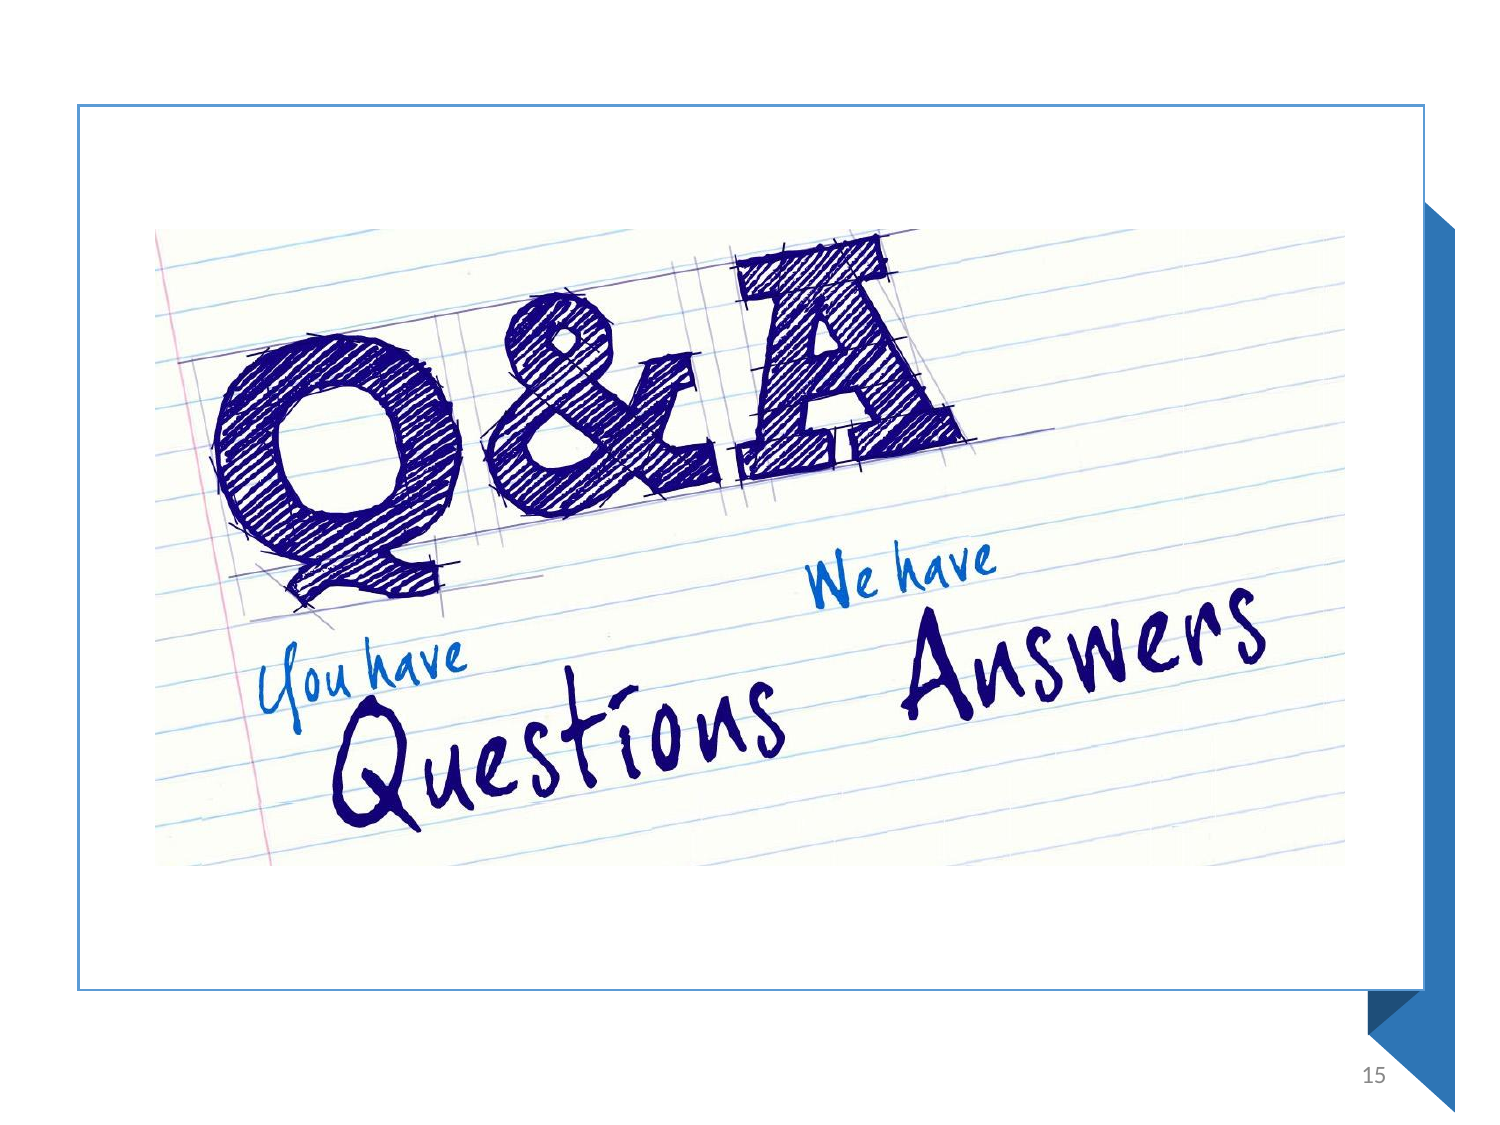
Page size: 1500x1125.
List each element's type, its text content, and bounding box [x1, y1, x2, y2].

slide_number 15 [1317, 1046, 1402, 1100]
text_box [1369, 201, 1455, 1113]
text_box [1367, 990, 1420, 1036]
picture [155, 229, 1345, 866]
text_box [78, 105, 1424, 990]
